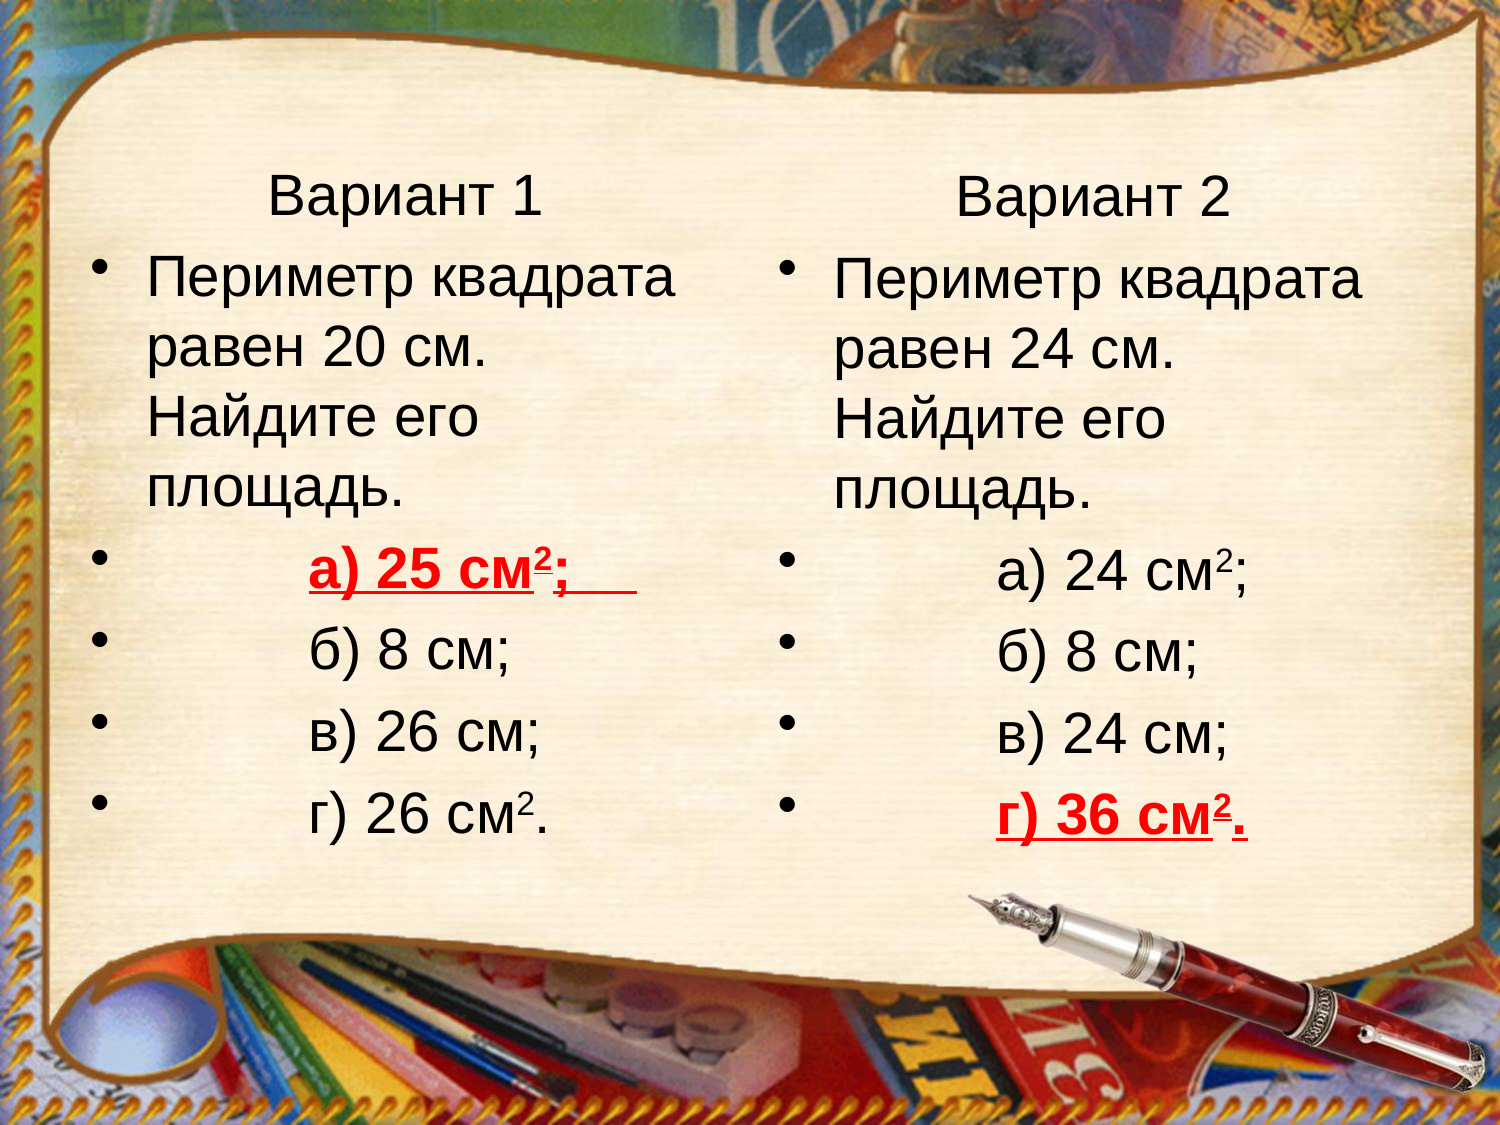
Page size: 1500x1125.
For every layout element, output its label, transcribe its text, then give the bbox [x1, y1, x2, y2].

list Вариант 1 Периметр квадрата равен 20 см. Найдите его площадь. а) 25 см2; б) 8 см; в) 26 см; г) 26 см2. [75, 149, 738, 892]
picture [0, 0, 1500, 1125]
list Вариант 2 Периметр квадрата равен 24 см. Найдите его площадь. а) 24 см2; б) 8 см; в) 24 см; г) 36 см2. [762, 150, 1425, 894]
